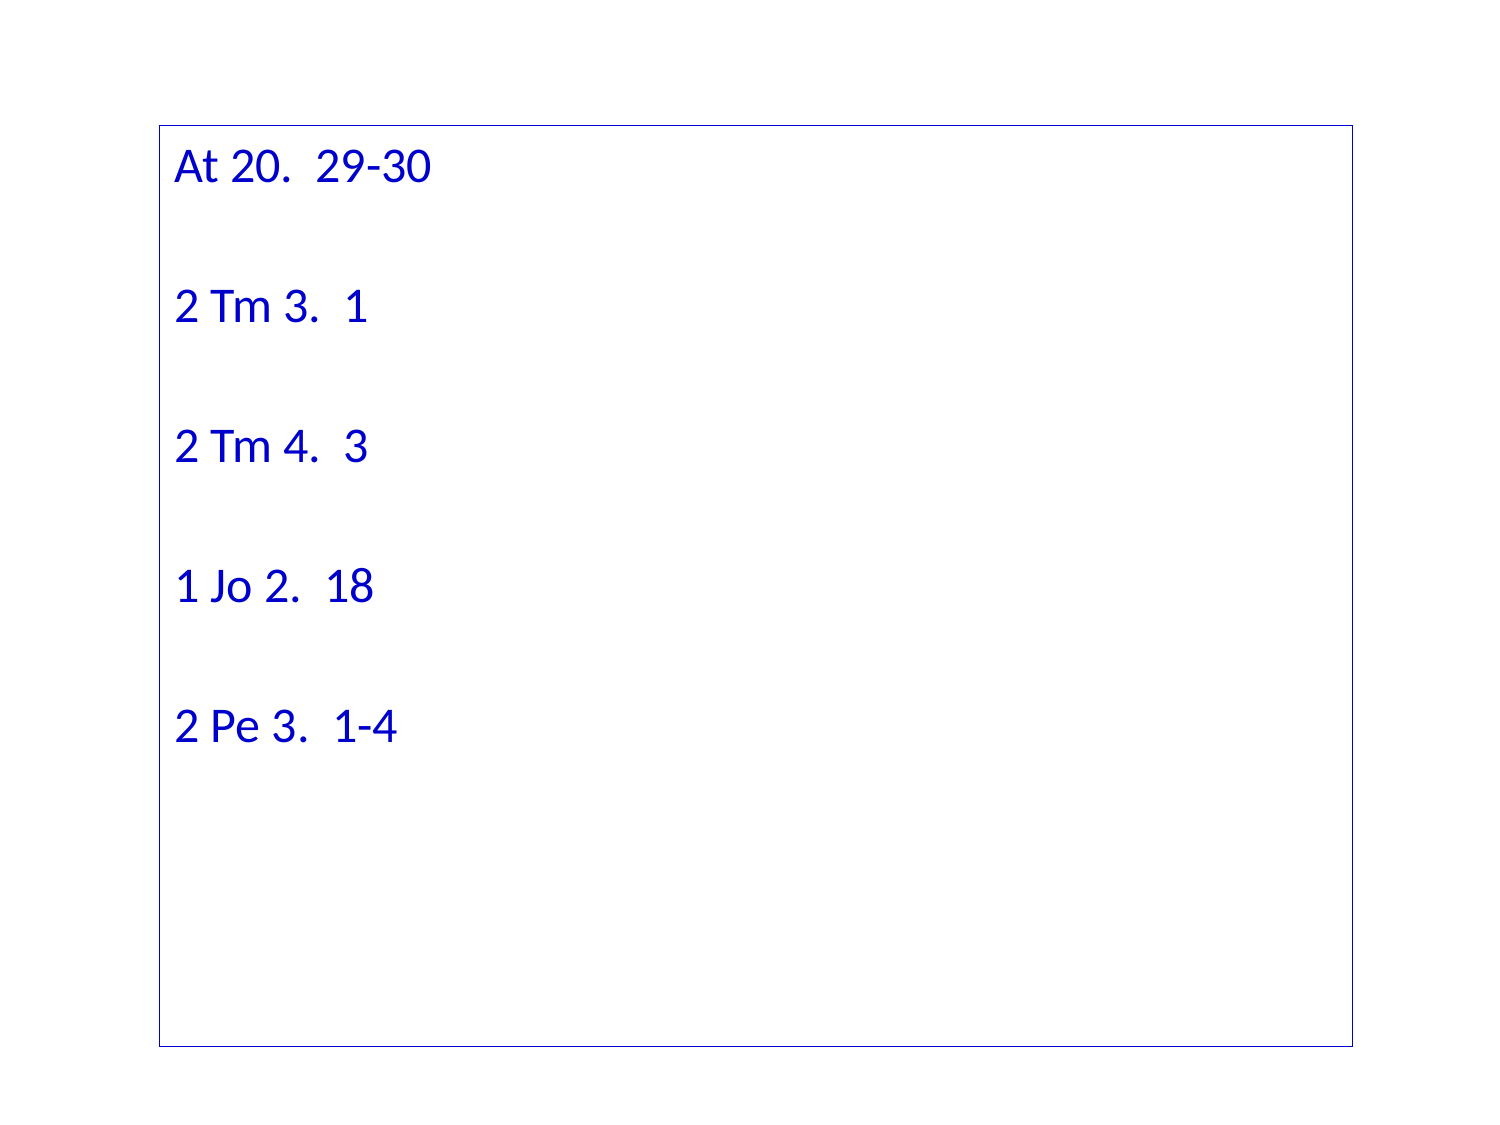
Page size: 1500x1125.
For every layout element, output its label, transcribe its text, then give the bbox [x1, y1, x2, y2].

list At 20. 29-30 2 Tm 3. 1 2 Tm 4. 3 1 Jo 2. 18 2 Pe 3. 1-4 [159, 125, 1353, 1047]
